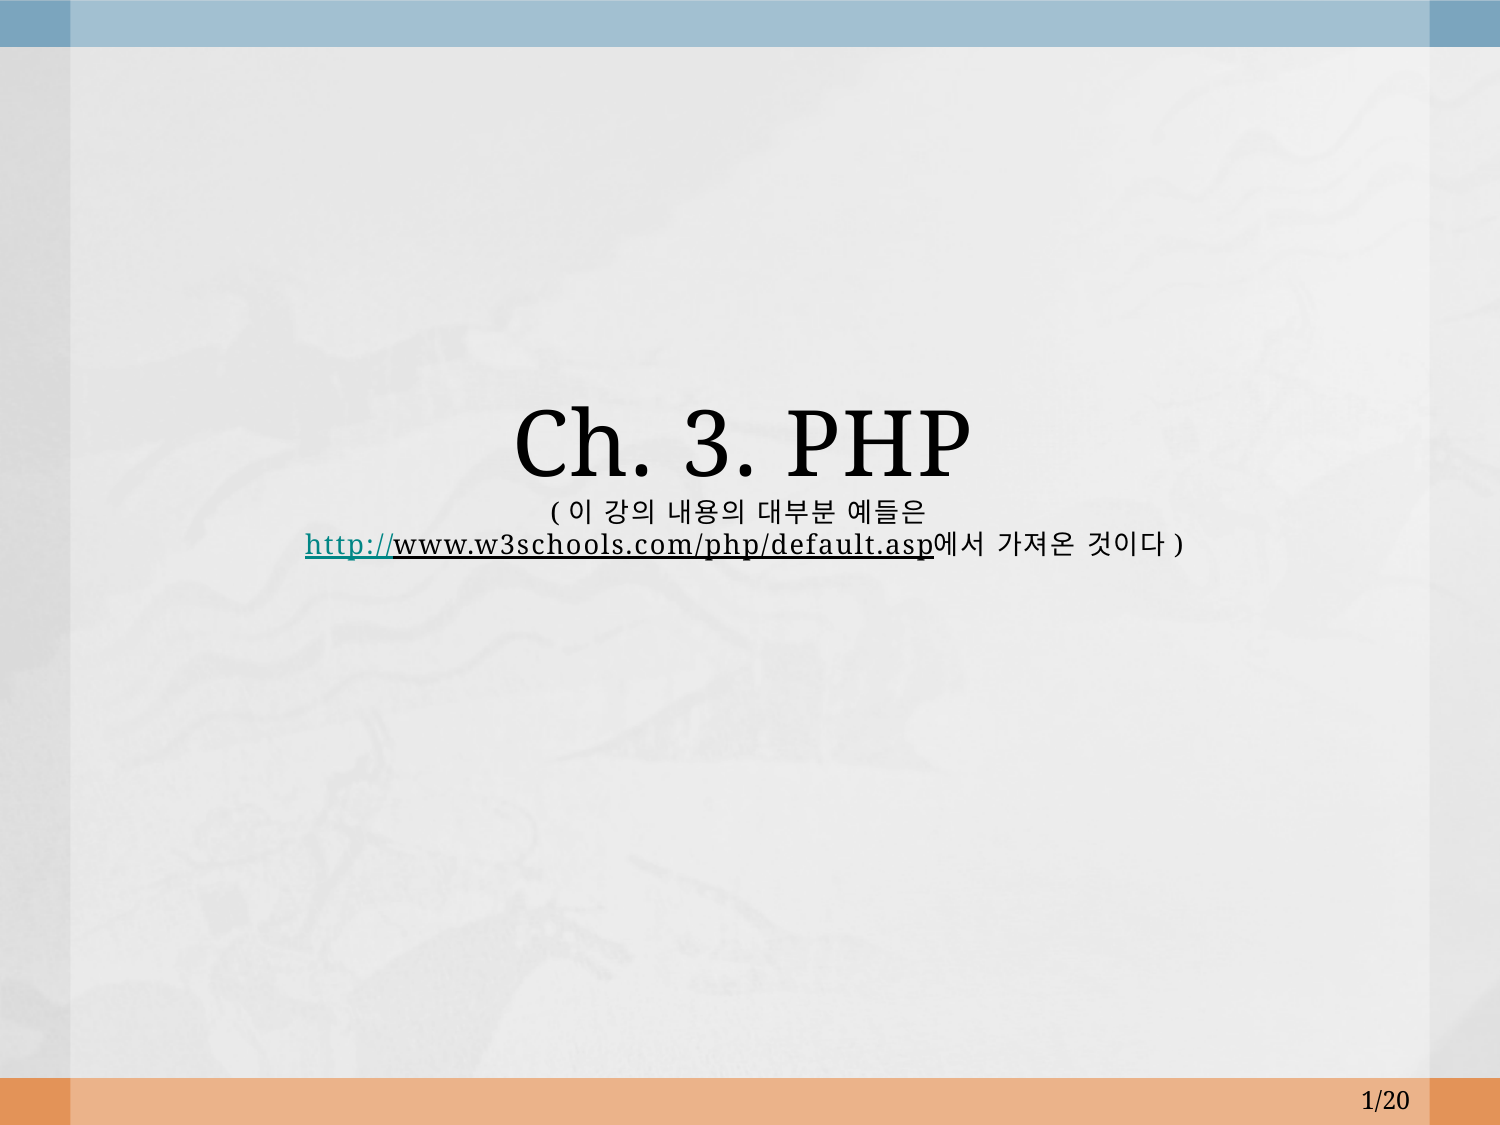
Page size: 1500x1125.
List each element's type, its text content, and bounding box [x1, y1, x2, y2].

title Ch. 3. PHP (이 강의 내용의 대부분 예들은 http://www.w3schools.com/php/default.asp에서 가져온 것이다) [117, 351, 1372, 598]
slide_number 1 [1074, 1078, 1425, 1125]
